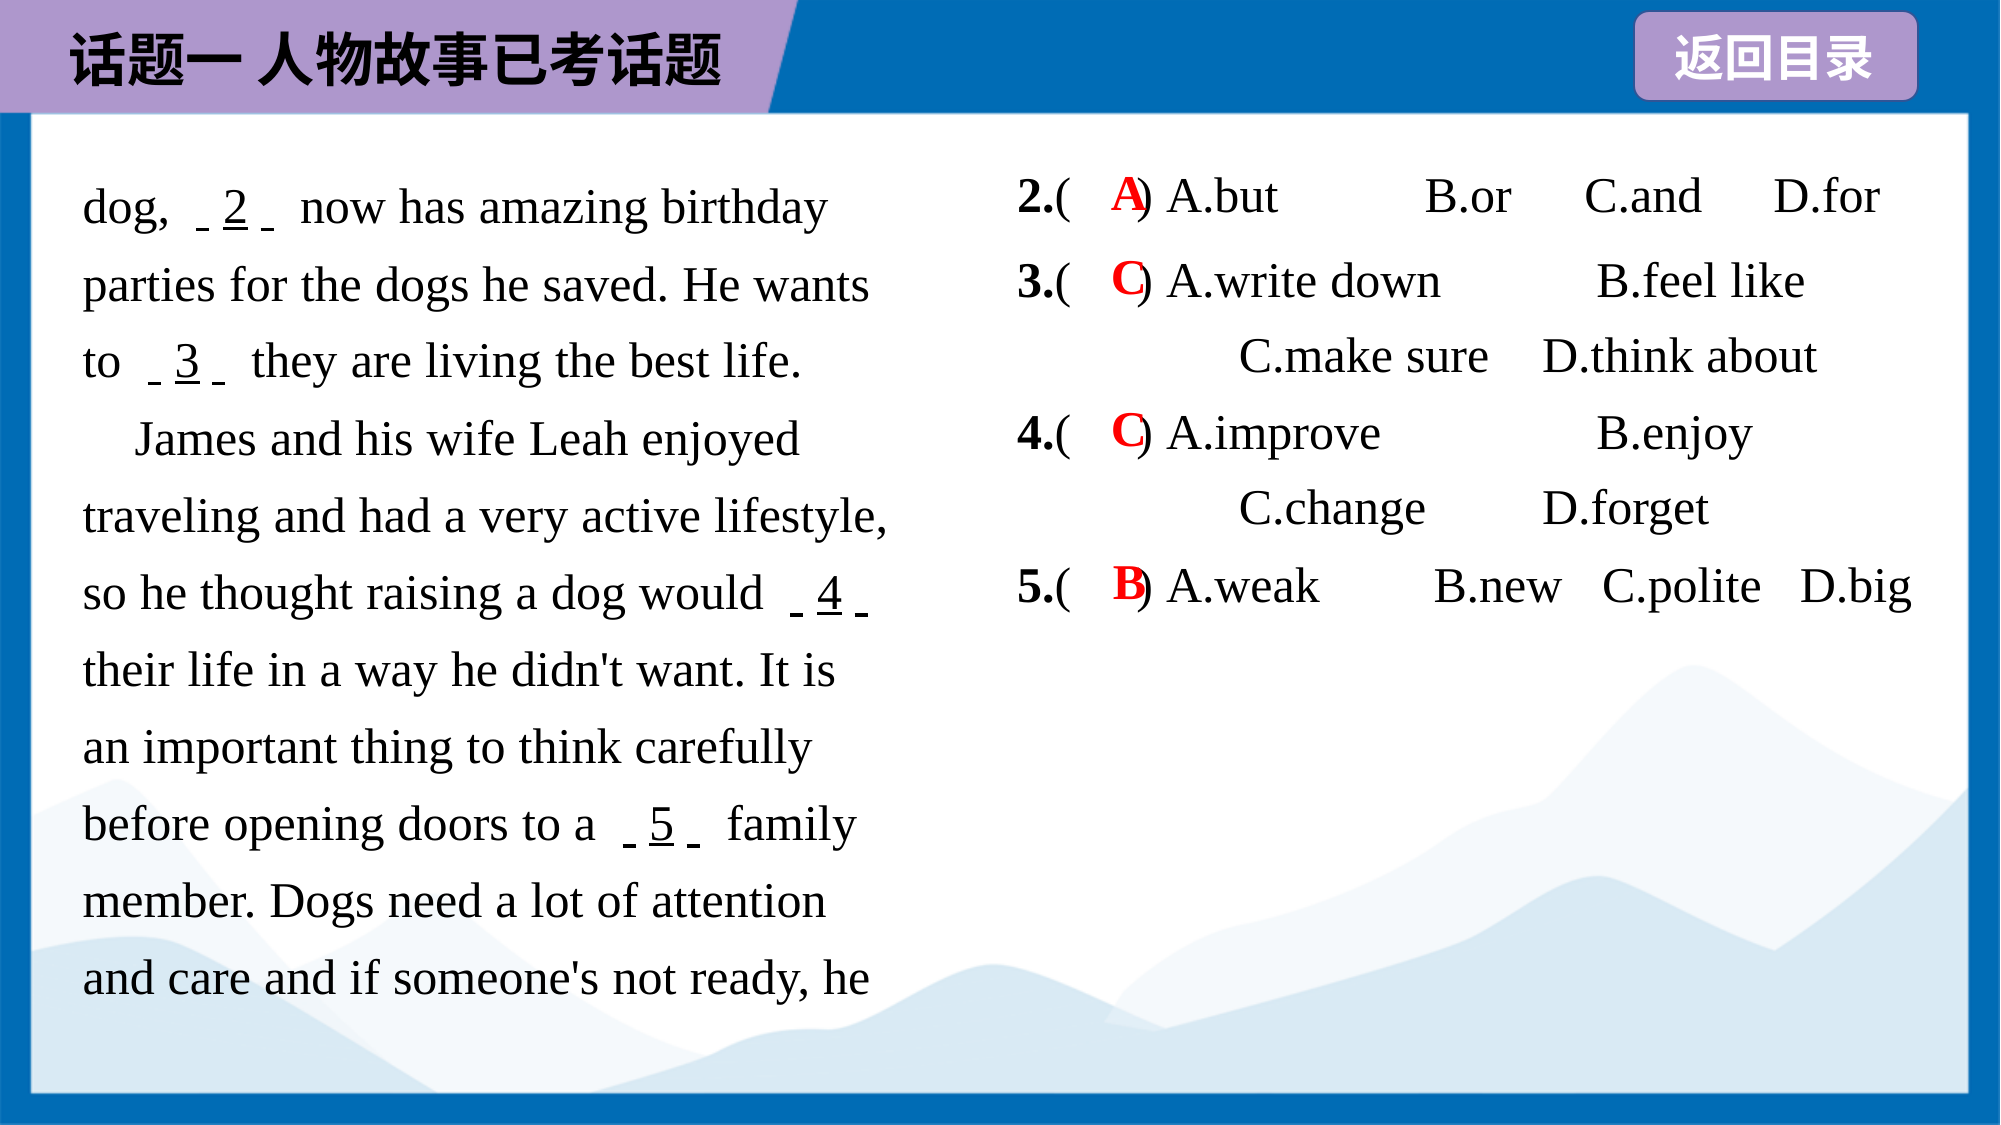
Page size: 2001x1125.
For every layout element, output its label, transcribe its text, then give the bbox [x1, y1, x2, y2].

text_box 5.( ) A.weak B.new C.polite D.big [1016, 536, 1919, 606]
picture [0, 0, 2000, 1125]
text_box B [1094, 536, 1165, 605]
text_box A [1092, 147, 1165, 215]
text_box C [1092, 231, 1165, 300]
text_box dog, . .2. . now has amazing birthday parties for the dogs he saved. He wants to . .3. . they are living the best life. James and his wife Leah enjoyed traveling and had a very active lifestyle, so he thought raising a dog would . .4. . their life in a way he didn't want. It is an important thing to think carefully before opening doors to a . .5. . family member. Dogs need a lot of attention and care and if someone's not ready, he [82, 156, 984, 1005]
text_box 2.( ) A.but B.or C.and D.for [1016, 147, 1919, 217]
text_box C [1092, 383, 1165, 452]
text_box 4.( ) A.improve B.enjoy C.change D.forget [1016, 382, 1919, 528]
text_box 3.( ) A.write down B.feel like C.make sure D.think about [1016, 230, 1919, 376]
